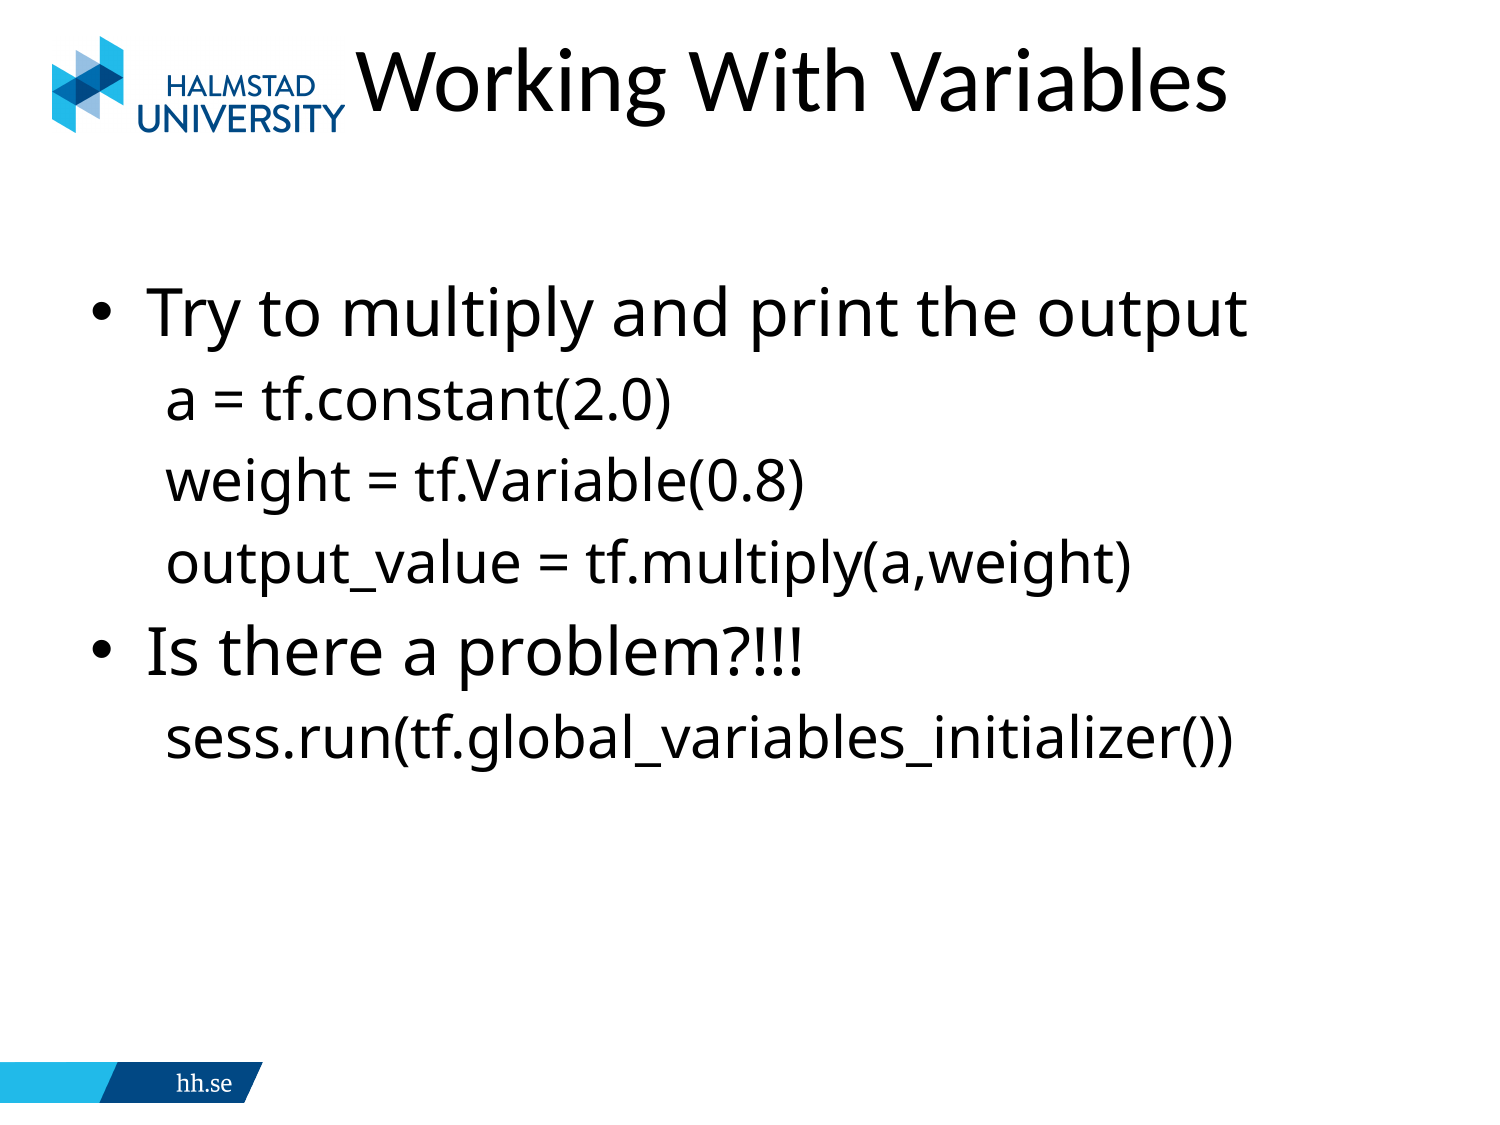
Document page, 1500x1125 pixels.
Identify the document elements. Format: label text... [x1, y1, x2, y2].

list Try to multiply and print the output a = tf.constant(2.0) weight = tf.Variable(0.8) output_value = tf.multiply(a,weight) Is there a problem?!!! sess.run(tf.global_variables_initializer()) [75, 262, 1425, 1005]
picture [52, 36, 157, 133]
picture [0, 1062, 263, 1103]
title Working With Variables [157, 14, 1429, 263]
